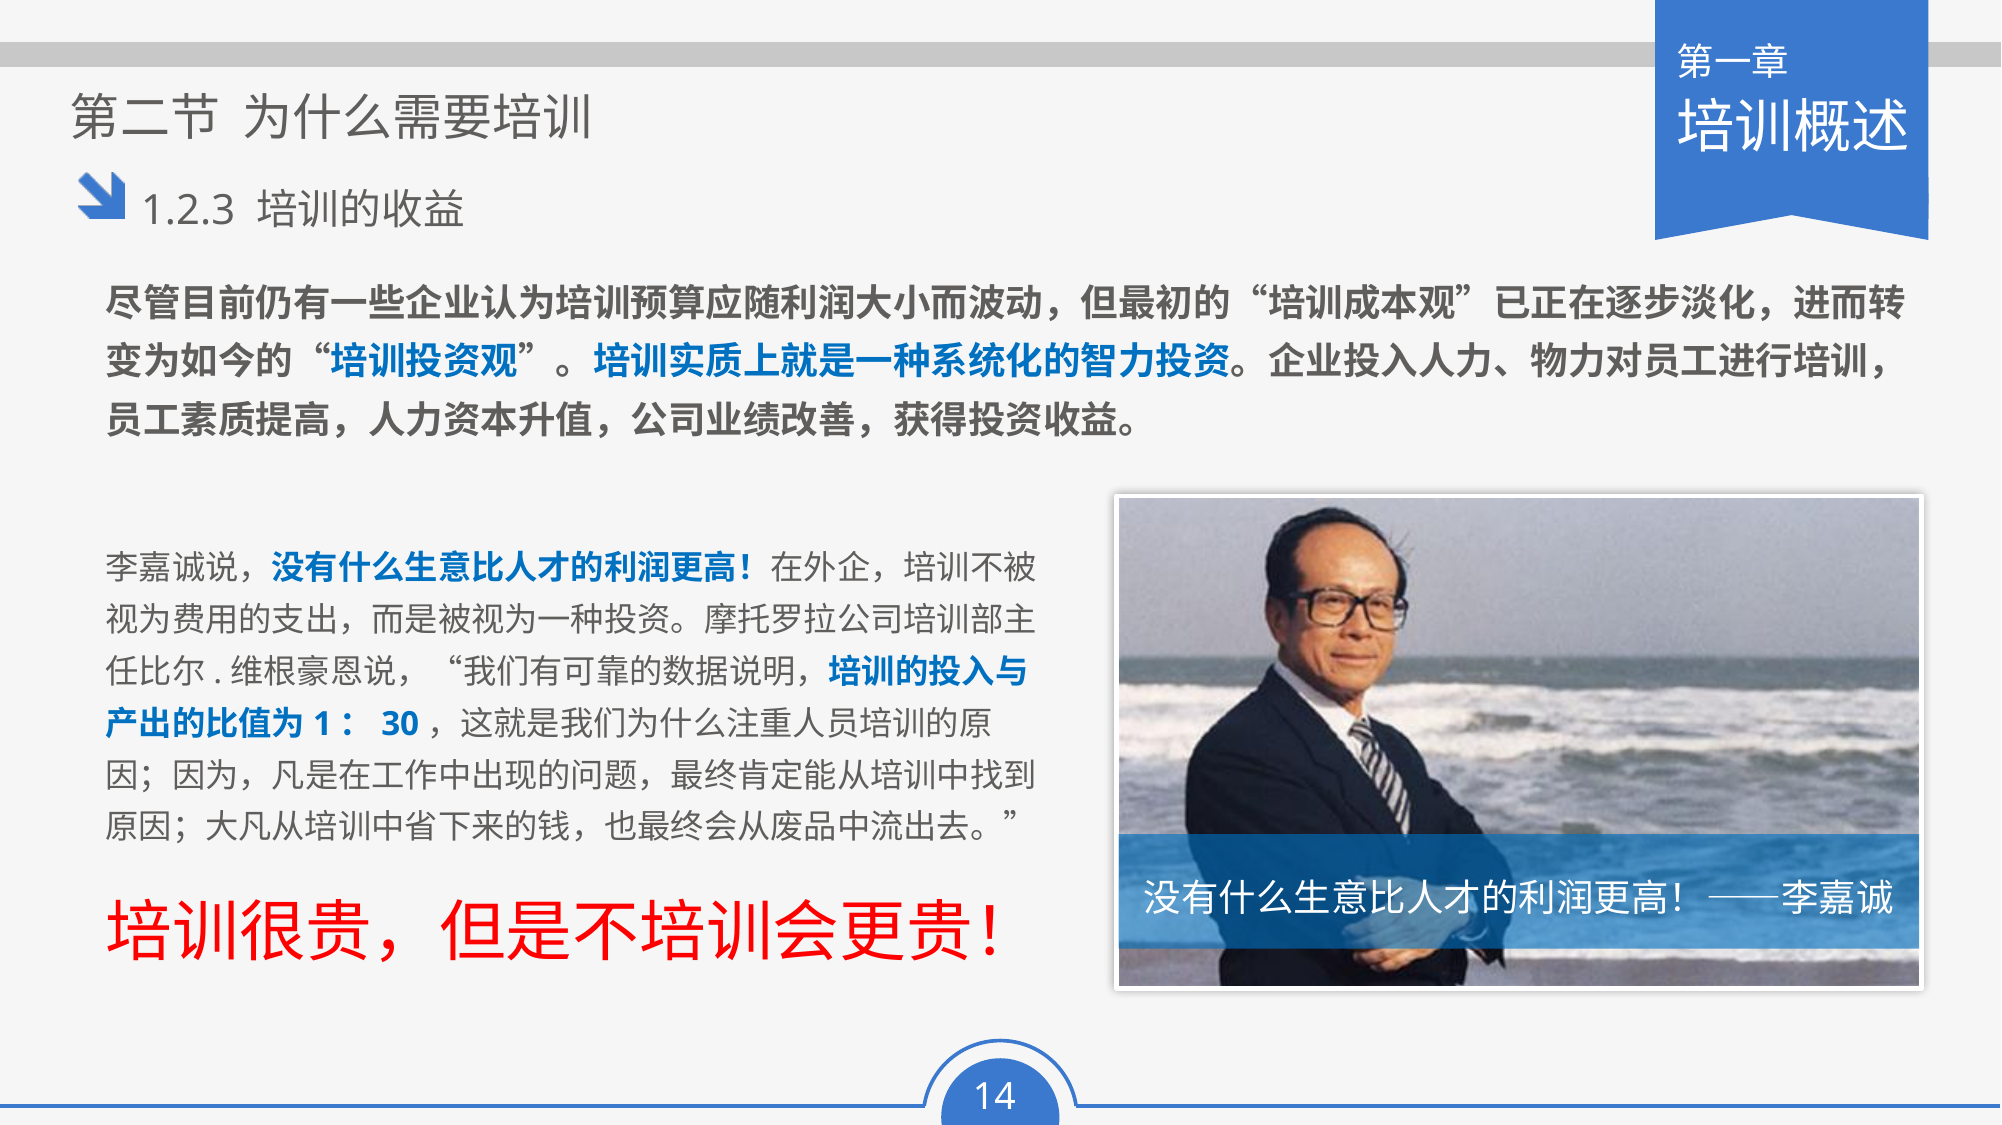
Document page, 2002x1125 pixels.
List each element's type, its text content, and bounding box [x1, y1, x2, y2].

text_box 尽管目前仍有一些企业认为培训预算应随利润大小而波动，但最初的“培训成本观”已正在逐步淡化，进而转变为如今的“培训投资观”。培训实质上就是一种系统化的智力投资。企业投入人力、物力对员工进行培训，员工素质提高，人力资本升值，公司业绩改善，获得投资收益。 [90, 257, 1946, 448]
text_box 李嘉诚说，没有什么生意比人才的利润更高！在外企，培训不被视为费用的支出，而是被视为一种投资。摩托罗拉公司培训部主任比尔.维根豪恩说，“我们有可靠的数据说明，培训的投入与产出的比值为1：30，这就是我们为什么注重人员培训的原因；因为，凡是在工作中出现的问题，最终肯定能从培训中找到原因；大凡从培训中省下来的钱，也最终会从废品中流出去。” [90, 527, 1072, 853]
text_box 培训很贵，但是不培训会更贵！ [90, 881, 1072, 977]
picture [78, 172, 125, 219]
picture [1118, 497, 1920, 987]
text_box 1.2.3 培训的收益 [126, 160, 812, 241]
